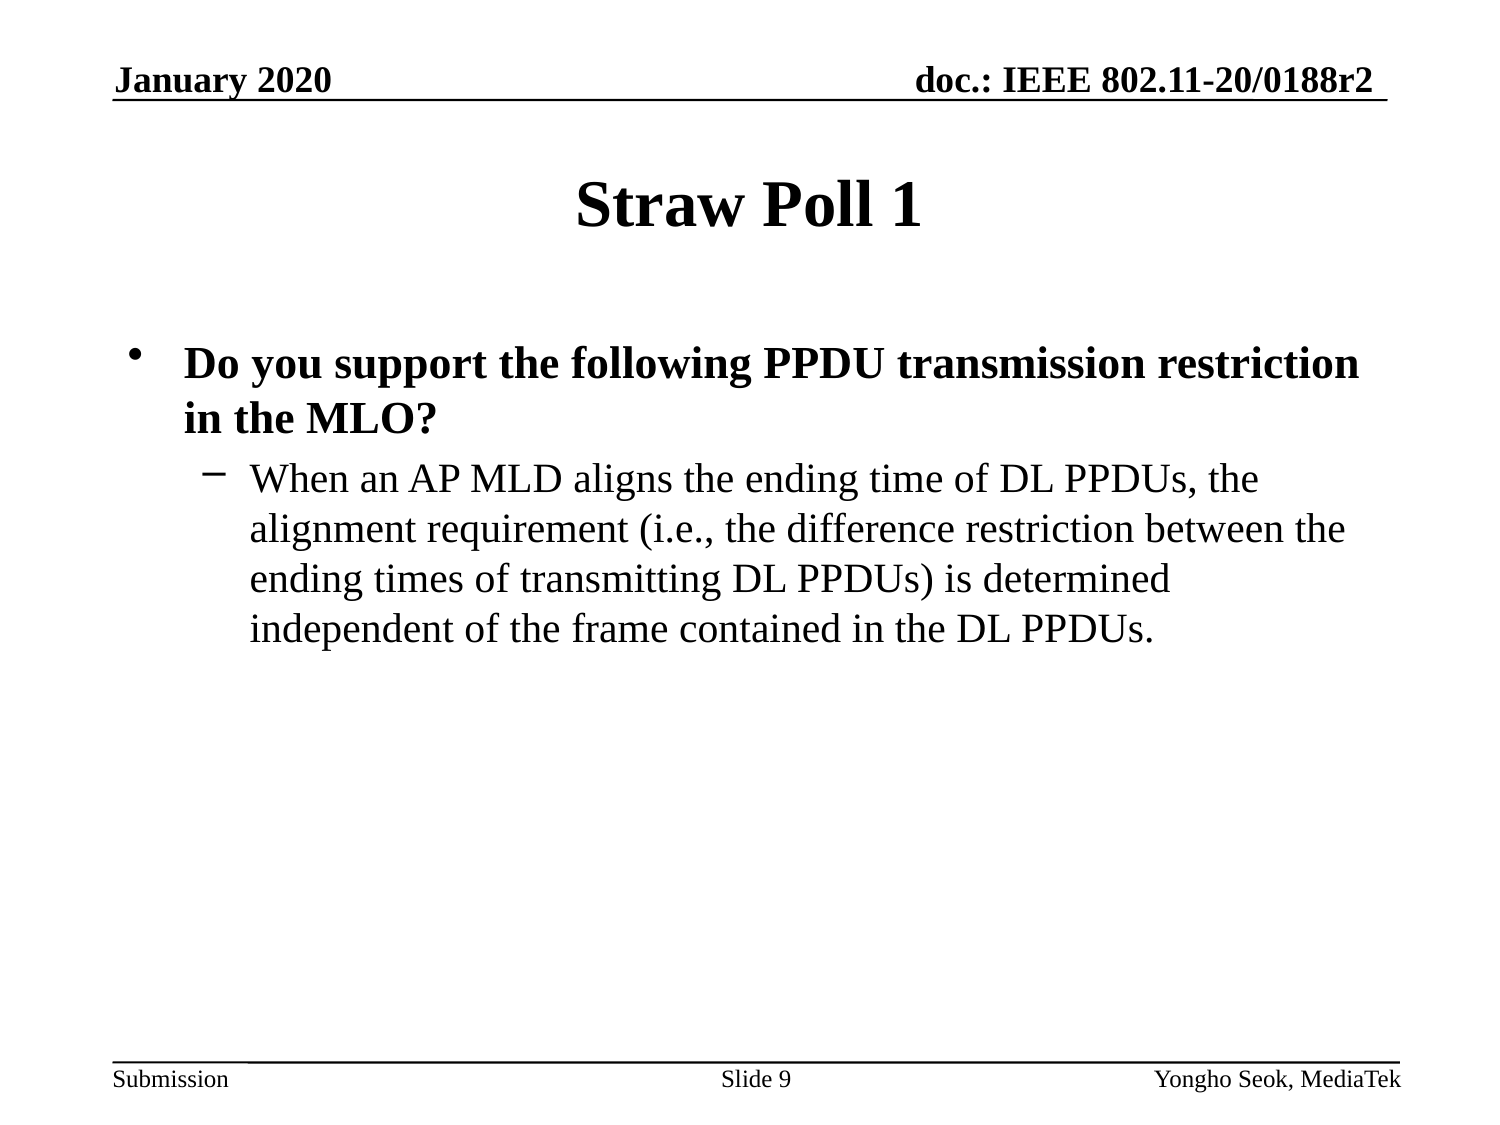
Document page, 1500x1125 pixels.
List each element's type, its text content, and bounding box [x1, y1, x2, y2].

slide_number Slide 9 [712, 1061, 800, 1093]
title Straw Poll 1 [112, 112, 1388, 288]
footer Yongho Seok, MediaTek [1150, 1061, 1402, 1093]
list Do you support the following PPDU transmission restriction in the MLO? When an AP MLD aligns the ending time of DL PPDUs, the alignment requirement (i.e., the difference restriction between the ending times of transmitting DL PPDUs) is determined independent of the frame contained in the DL PPDUs. [112, 324, 1388, 1001]
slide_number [114, 54, 335, 101]
